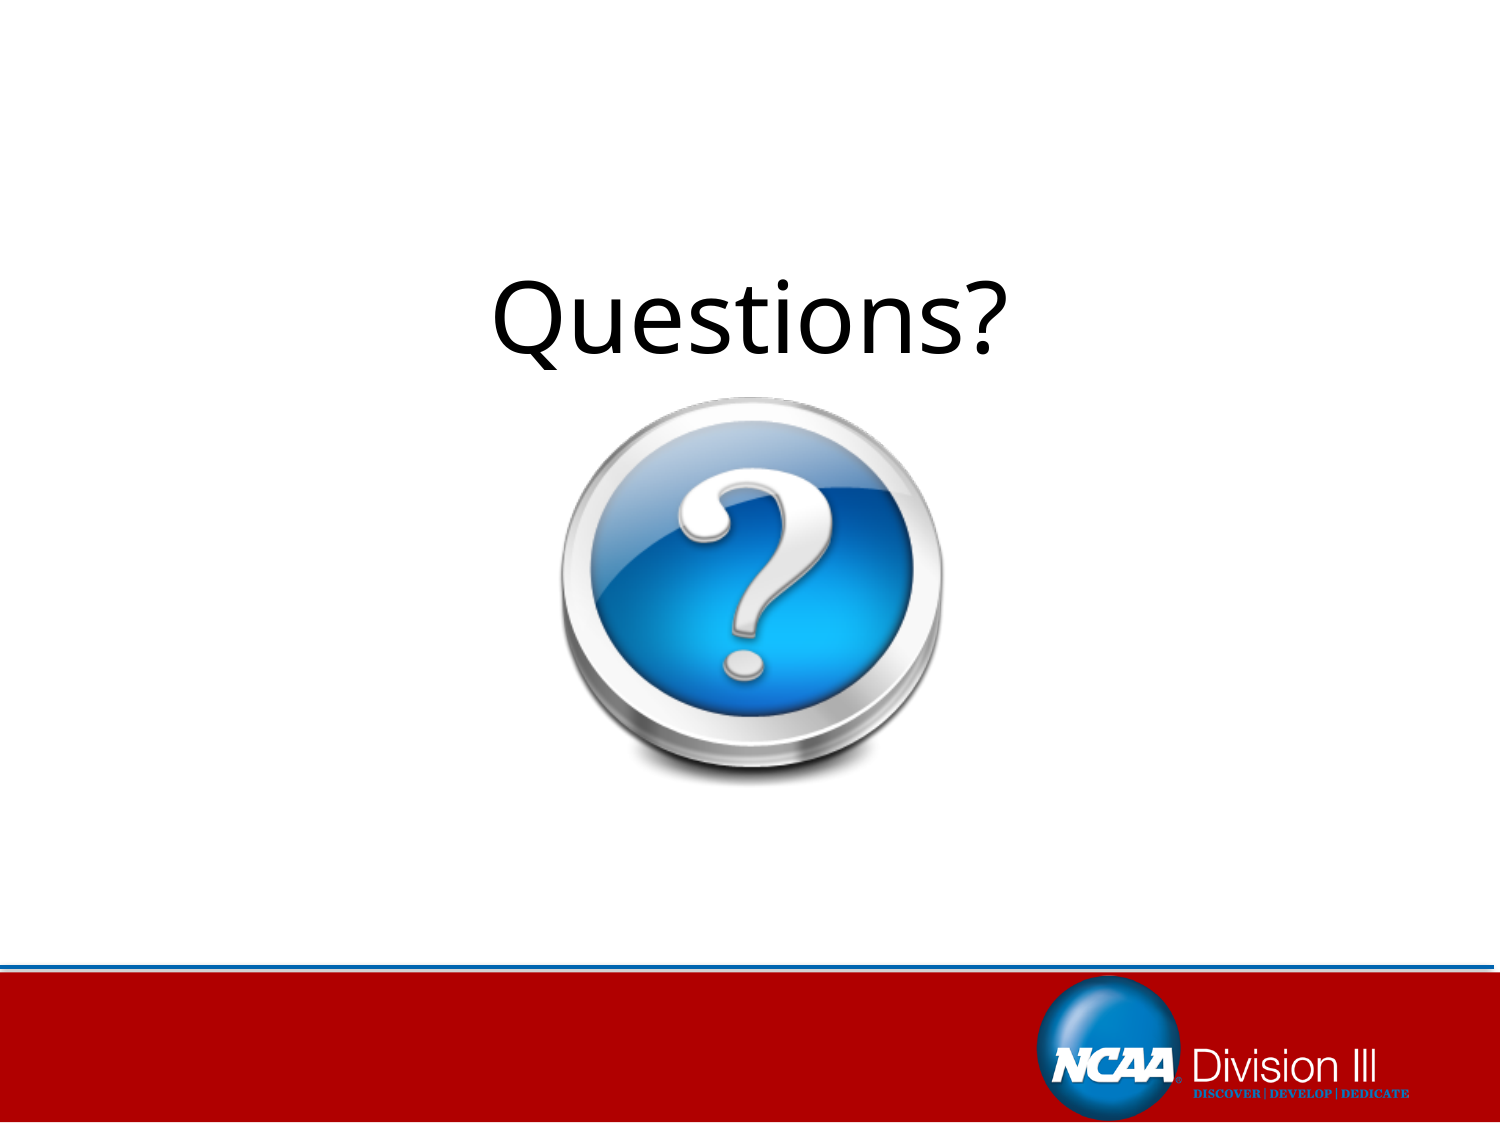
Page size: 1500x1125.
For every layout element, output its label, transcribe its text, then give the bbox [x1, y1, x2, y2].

picture [1021, 947, 1423, 1125]
text_box Questions? [0, 177, 1500, 450]
picture [549, 396, 951, 797]
